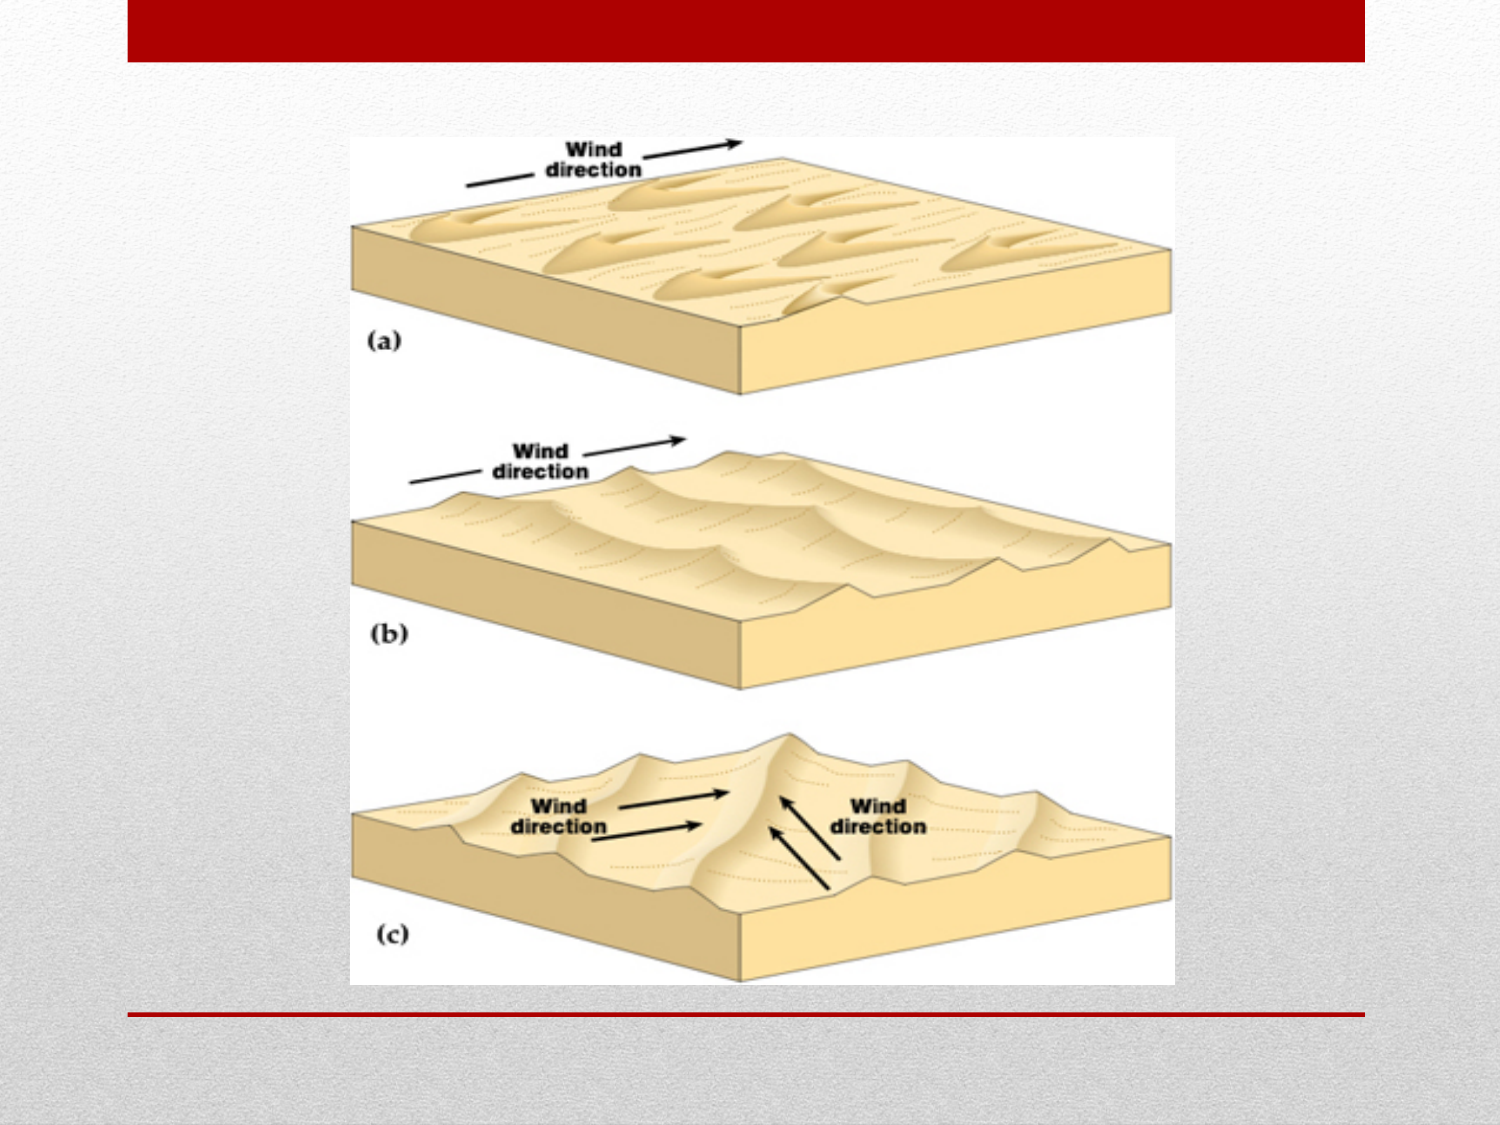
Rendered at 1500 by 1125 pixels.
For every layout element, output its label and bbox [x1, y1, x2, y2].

picture [349, 136, 1176, 986]
